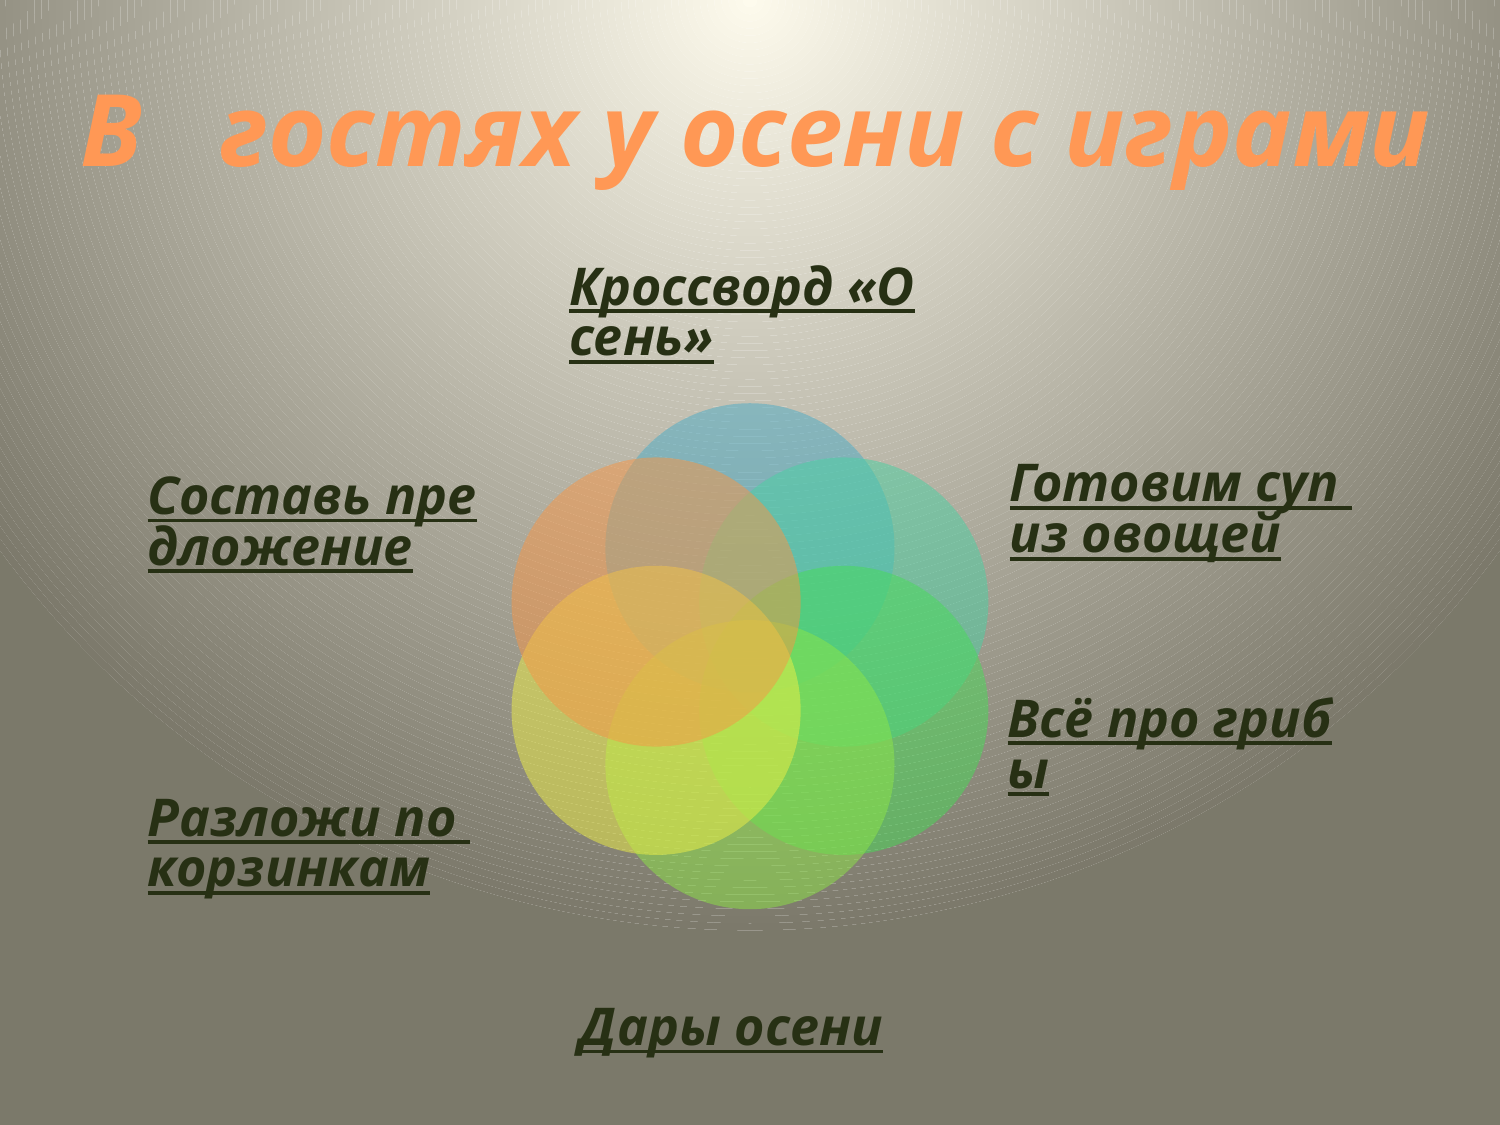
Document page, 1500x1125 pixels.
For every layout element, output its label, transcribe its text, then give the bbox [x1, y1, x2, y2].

text_box В гостях у осени с играми [35, 58, 1477, 194]
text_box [116, 187, 1383, 1125]
